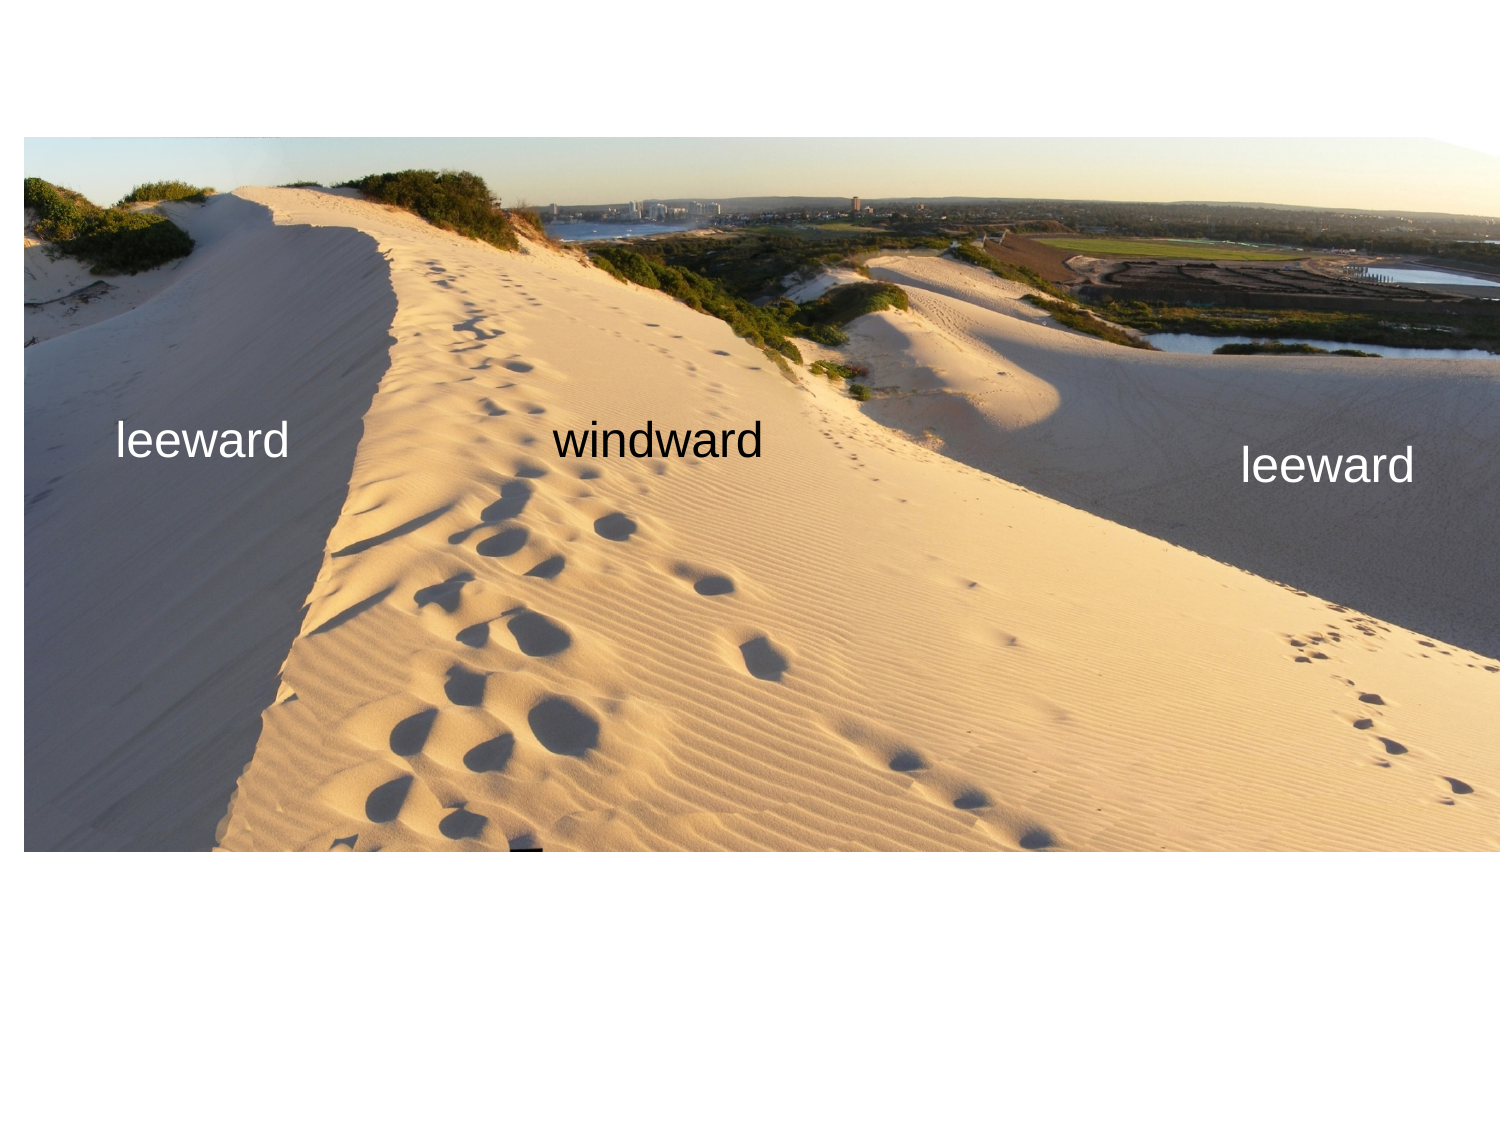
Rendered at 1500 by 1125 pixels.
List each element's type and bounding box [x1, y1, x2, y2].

picture [24, 137, 1500, 852]
